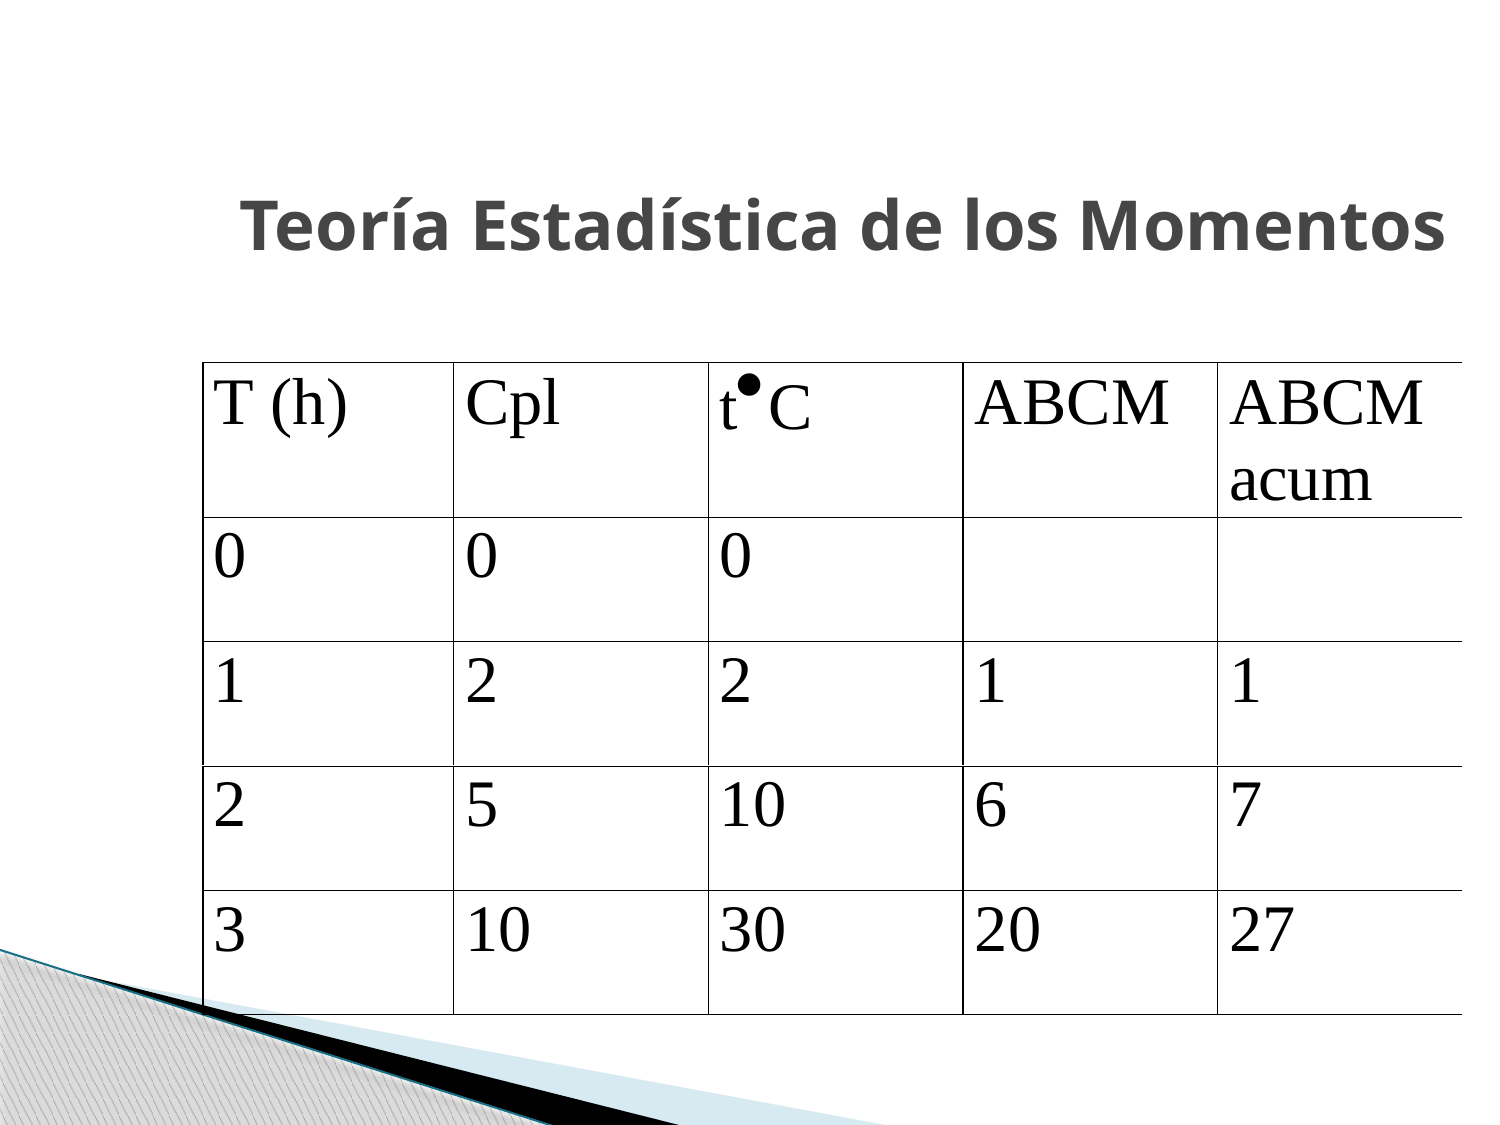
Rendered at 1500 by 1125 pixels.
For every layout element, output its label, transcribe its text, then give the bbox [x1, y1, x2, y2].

title Teoría Estadística de los Momentos [225, 87, 1463, 275]
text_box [187, 362, 1463, 1048]
